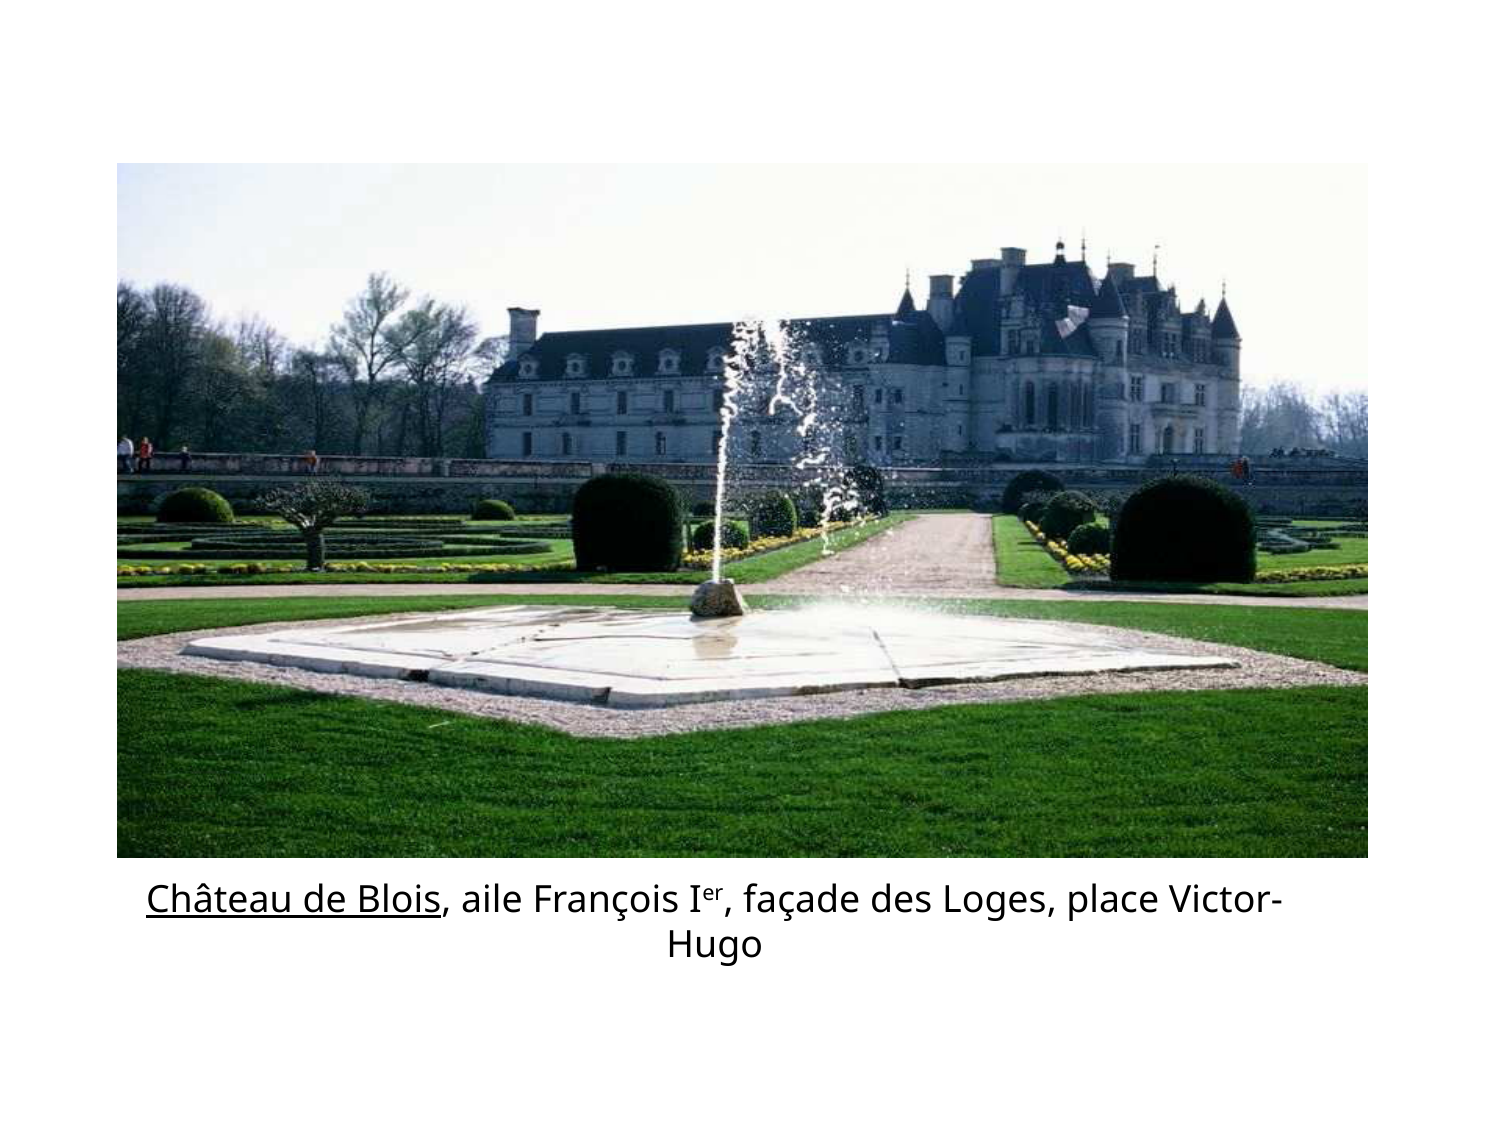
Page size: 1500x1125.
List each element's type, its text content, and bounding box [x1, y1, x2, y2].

picture [116, 163, 1368, 858]
text_box Château de Blois, aile François Ier, façade des Loges, place Victor-Hugo [128, 867, 1301, 972]
